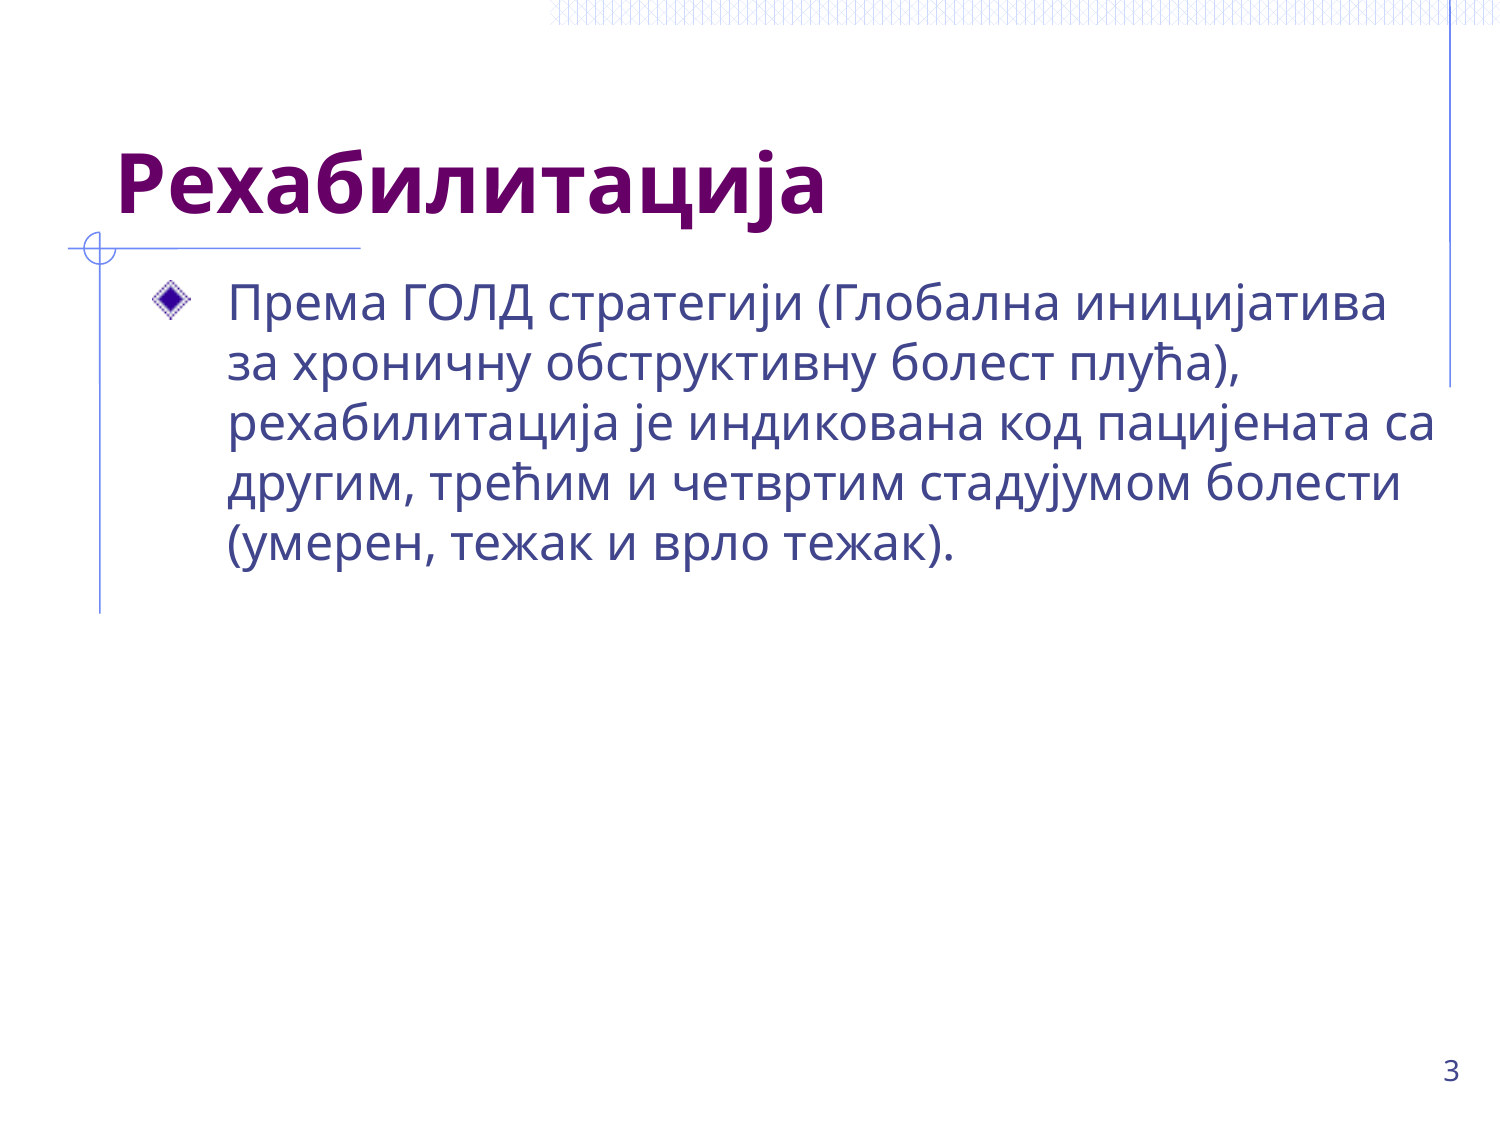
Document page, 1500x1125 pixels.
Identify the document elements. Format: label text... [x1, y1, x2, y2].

picture [152, 280, 191, 320]
list Према ГОЛД стратегији (Глобална иницијатива за хроничну обструктивну болест плућа), рехабилитација је индикована код пацијената са другим, трећим и четвртим стадујумом болести (умерен, тежак и врло тежак). [137, 262, 1463, 938]
title Рехабилитација [99, 49, 1376, 238]
slide_number 3 [1162, 1025, 1475, 1100]
